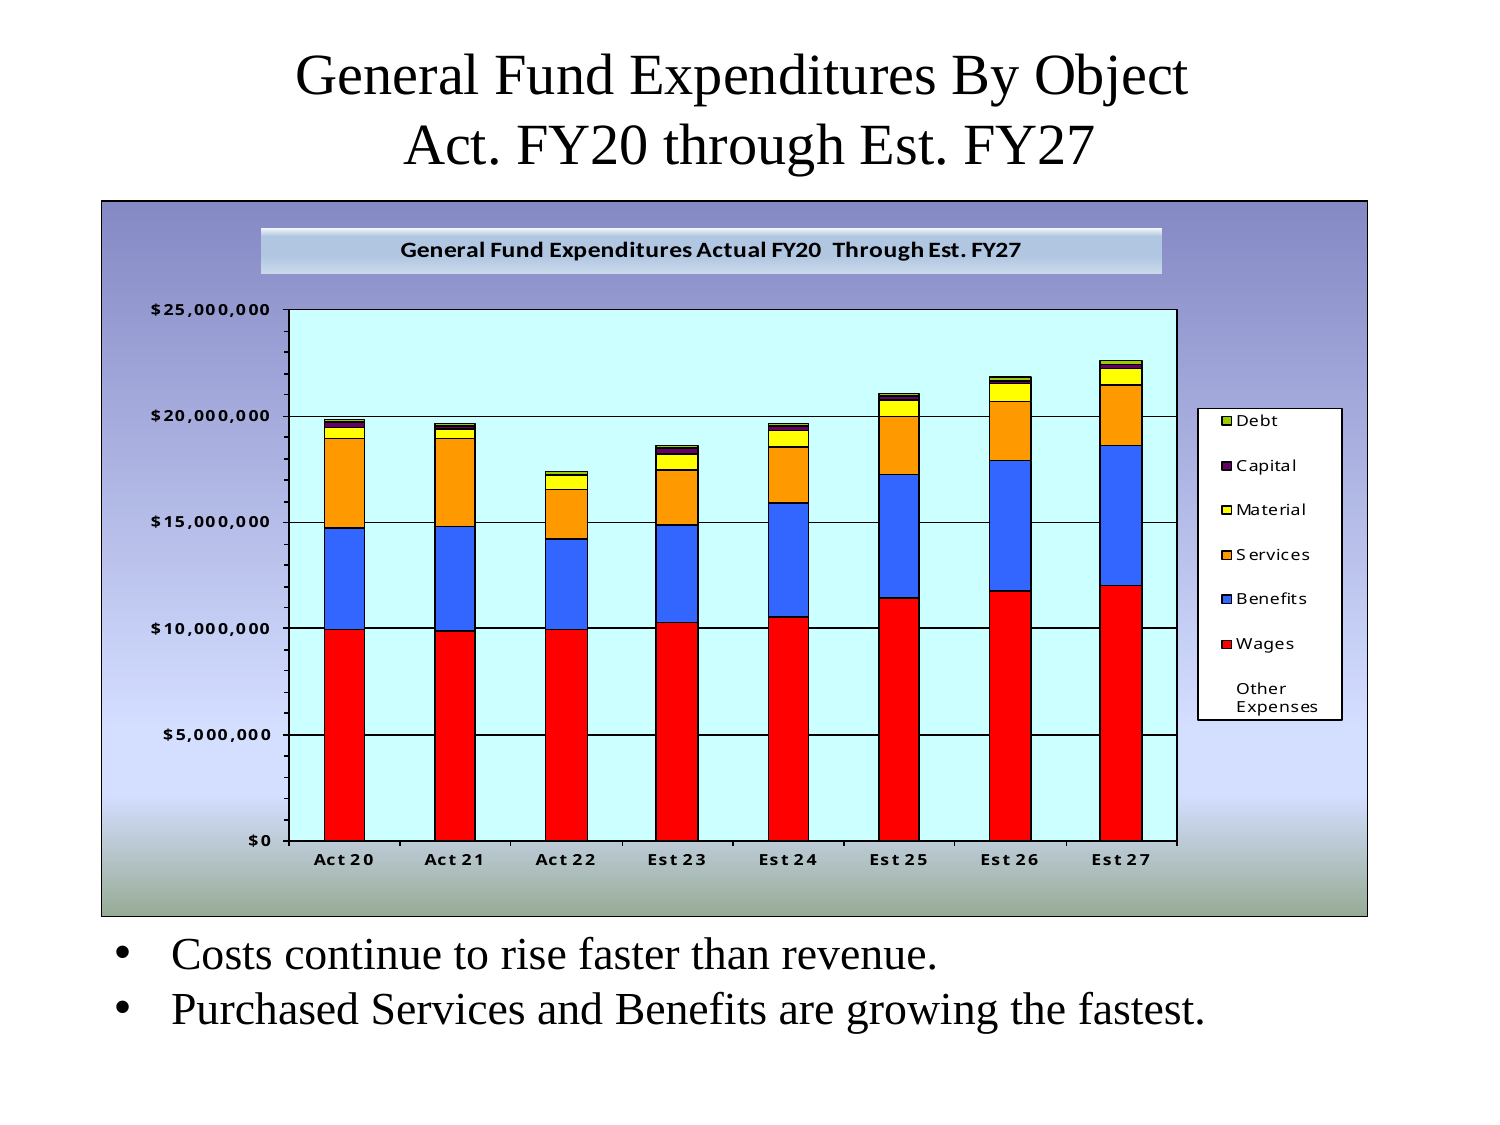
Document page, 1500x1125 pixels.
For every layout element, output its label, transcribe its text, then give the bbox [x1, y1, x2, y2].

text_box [99, 199, 1369, 917]
text_box Costs continue to rise faster than revenue. Purchased Services and Benefits are growing the fastest. [99, 924, 1235, 1097]
title General Fund Expenditures By Object Act. FY20 through Est. FY27 [75, 12, 1425, 200]
